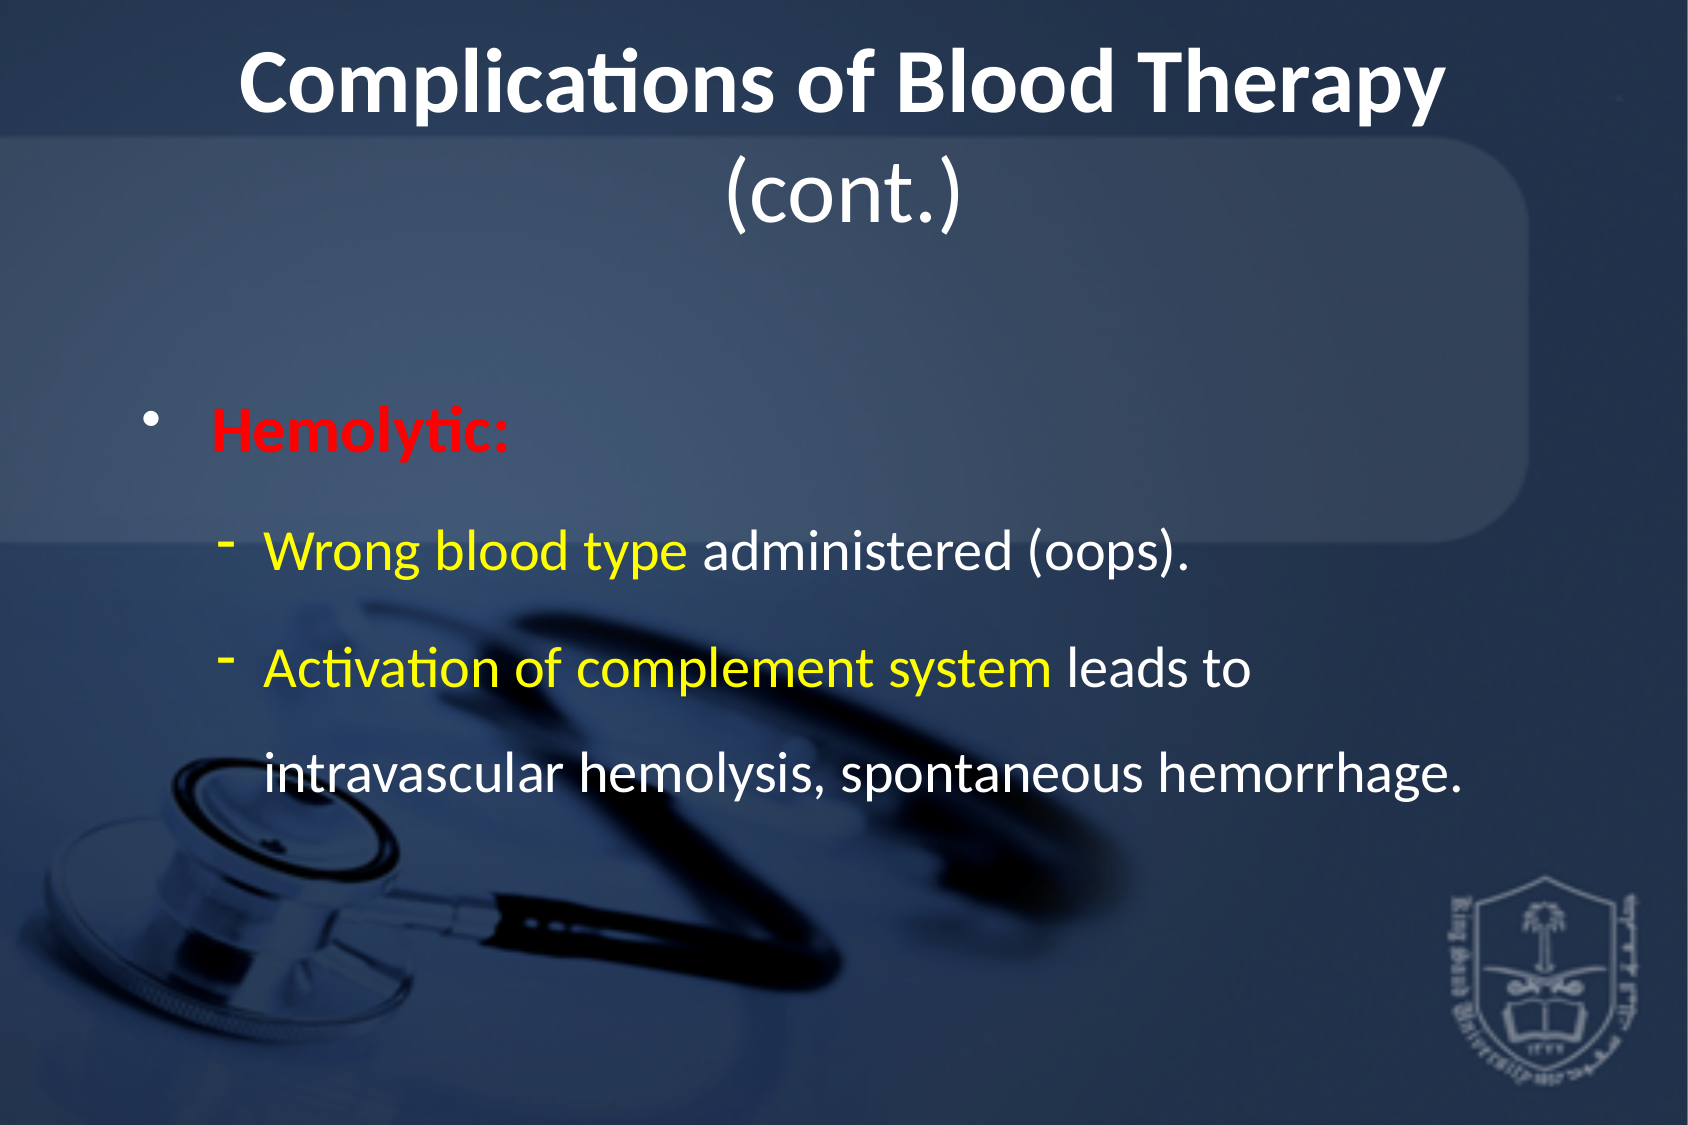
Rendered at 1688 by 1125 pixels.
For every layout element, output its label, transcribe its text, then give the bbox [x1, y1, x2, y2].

list Hemolytic: Wrong blood type administered (oops). Activation of complement system leads to intravascular hemolysis, spontaneous hemorrhage. [126, 338, 1561, 976]
picture [0, 0, 1688, 1125]
title Complications of Blood Therapy (cont.) [126, 37, 1561, 225]
